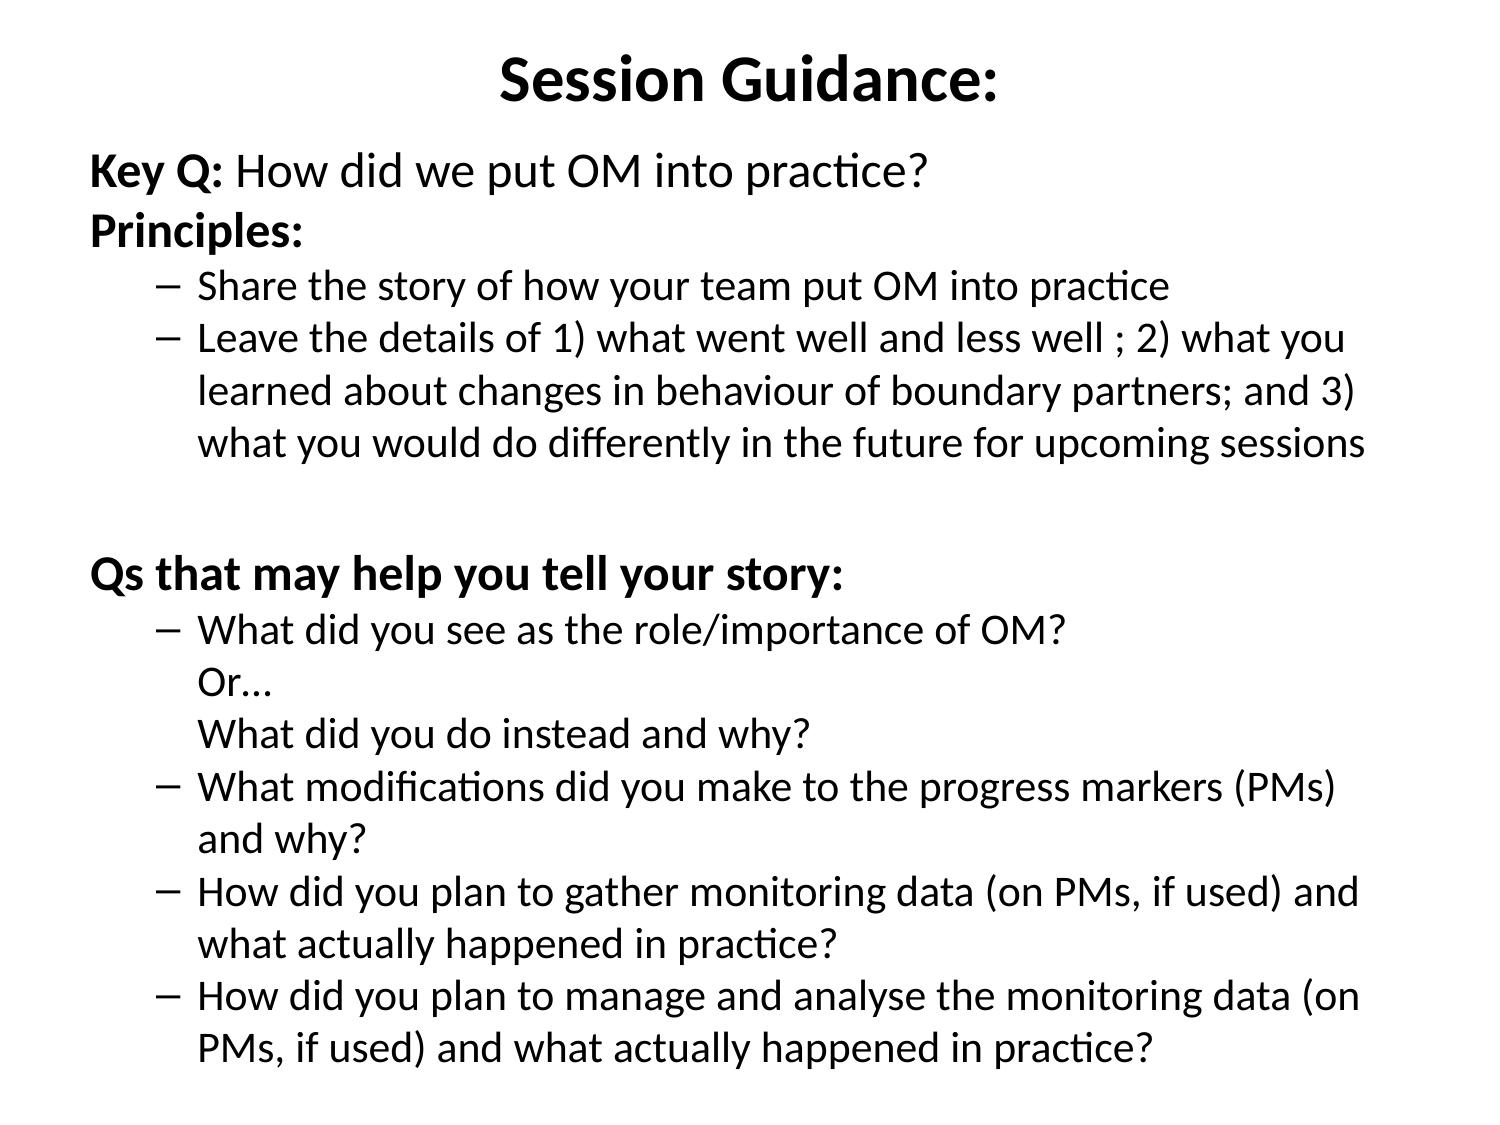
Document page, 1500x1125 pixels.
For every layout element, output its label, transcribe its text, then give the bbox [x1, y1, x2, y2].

list Key Q: How did we put OM into practice? Principles: Share the story of how your team put OM into practice Leave the details of 1) what went well and less well ; 2) what you learned about changes in behaviour of boundary partners; and 3) what you would do differently in the future for upcoming sessions Qs that may help you tell your story: What did you see as the role/importance of OM? Or… What did you do instead and why? What modifications did you make to the progress markers (PMs) and why? How did you plan to gather monitoring data (on PMs, if used) and what actually happened in practice? How did you plan to manage and analyse the monitoring data (on PMs, if used) and what actually happened in practice? [75, 129, 1425, 1086]
title Session Guidance: [75, 19, 1425, 129]
